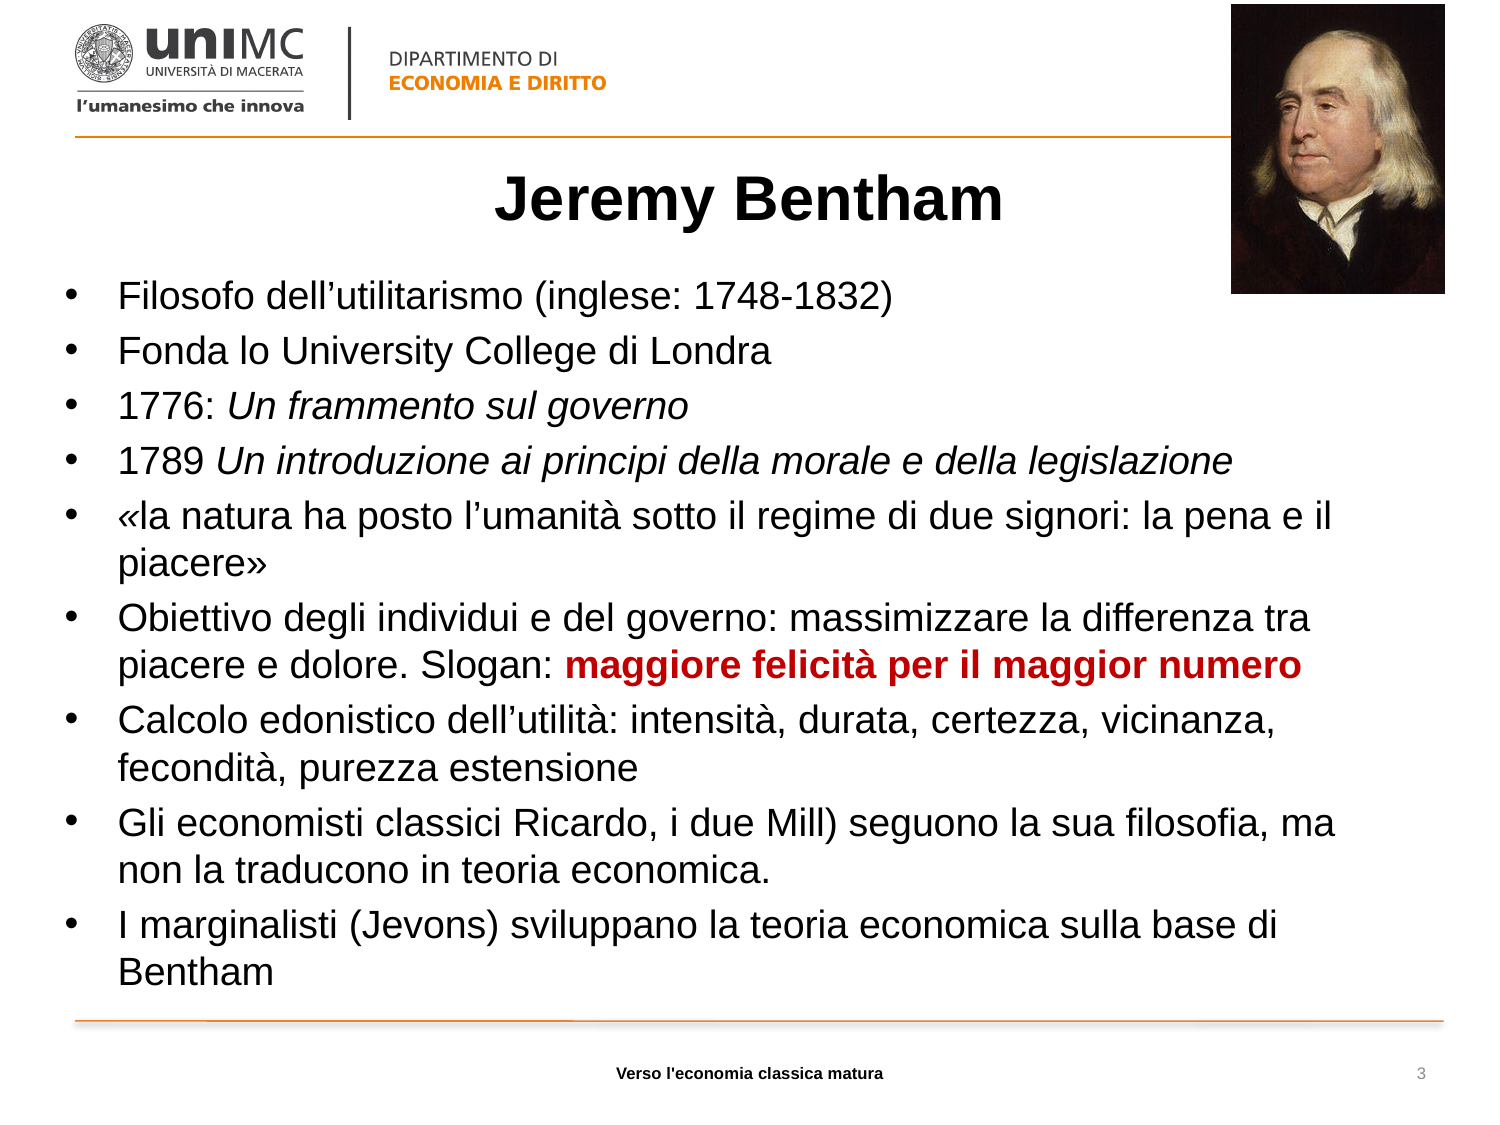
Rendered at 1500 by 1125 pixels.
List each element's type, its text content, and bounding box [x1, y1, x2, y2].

picture [75, 4, 1445, 294]
slide_number 3 [1091, 1042, 1442, 1103]
list Filosofo dell’utilitarismo (inglese: 1748-1832) Fonda lo University College di Londra 1776: Un frammento sul governo 1789 Un introduzione ai principi della morale e della legislazione «la natura ha posto l’umanità sotto il regime di due signori: la pena e il piacere» Obiettivo degli individui e del governo: massimizzare la differenza tra piacere e dolore. Slogan: maggiore felicità per il maggior numero Calcolo edonistico dell’utilità: intensità, durata, certezza, vicinanza, fecondità, purezza estensione Gli economisti classici Ricardo, i due Mill) seguono la sua filosofia, ma non la traducono in teoria economica. I marginalisti (Jevons) sviluppano la teoria economica sulla base di Bentham [49, 262, 1400, 1005]
footer Verso l'economia classica matura [512, 1042, 988, 1103]
title Jeremy Bentham [75, 149, 1226, 241]
